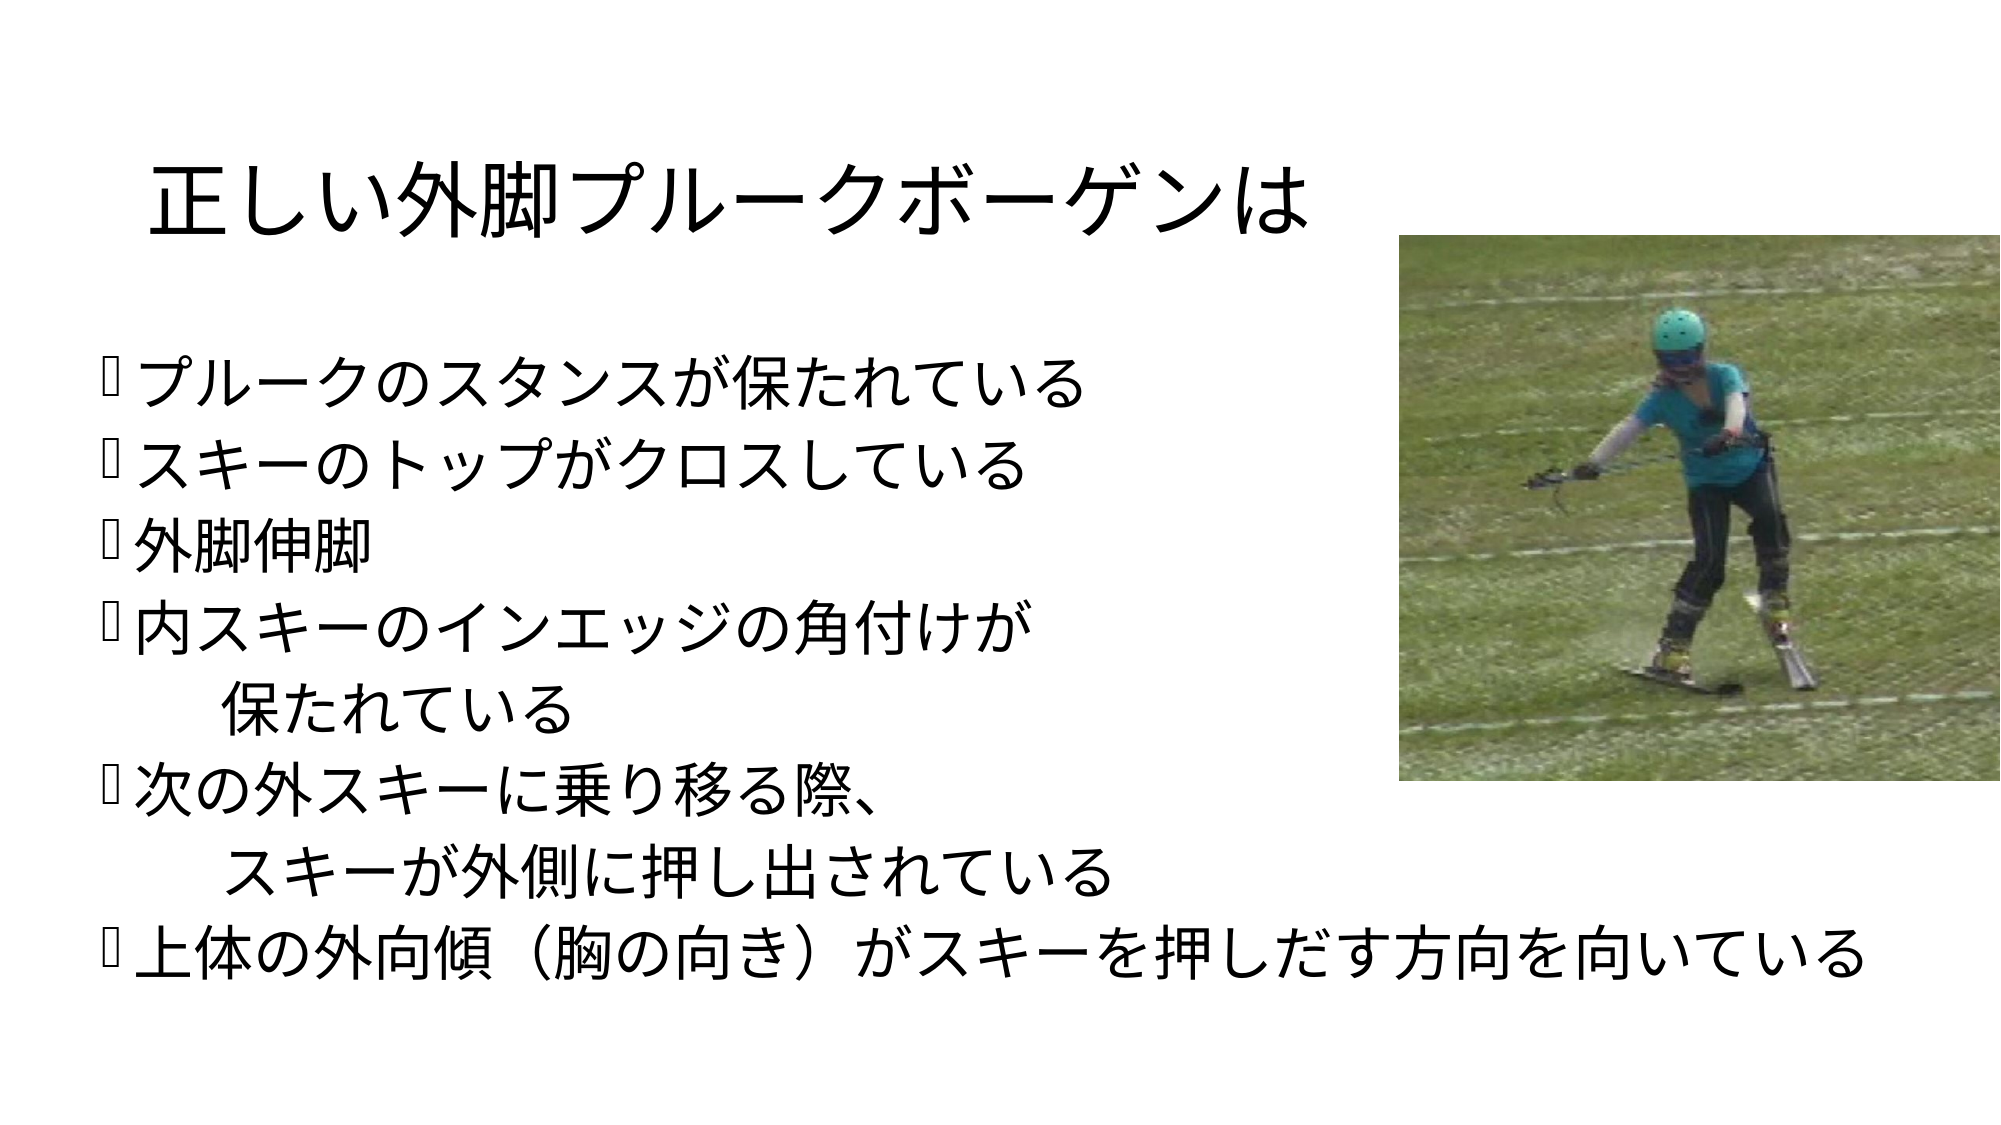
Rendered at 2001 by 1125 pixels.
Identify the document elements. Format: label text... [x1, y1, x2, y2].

list プルークのスタンスが保たれている スキーのトップがクロスしている 外脚伸脚 内スキーのインエッジの角付けが 保たれている 次の外スキーに乗り移る際、 スキーが外側に押し出されている 上体の外向傾（胸の向き）がスキーを押しだす方向を向いている [85, 346, 1889, 1060]
picture [1399, 235, 2000, 781]
title 正しい外脚プルークボーゲンは [130, 93, 1934, 315]
